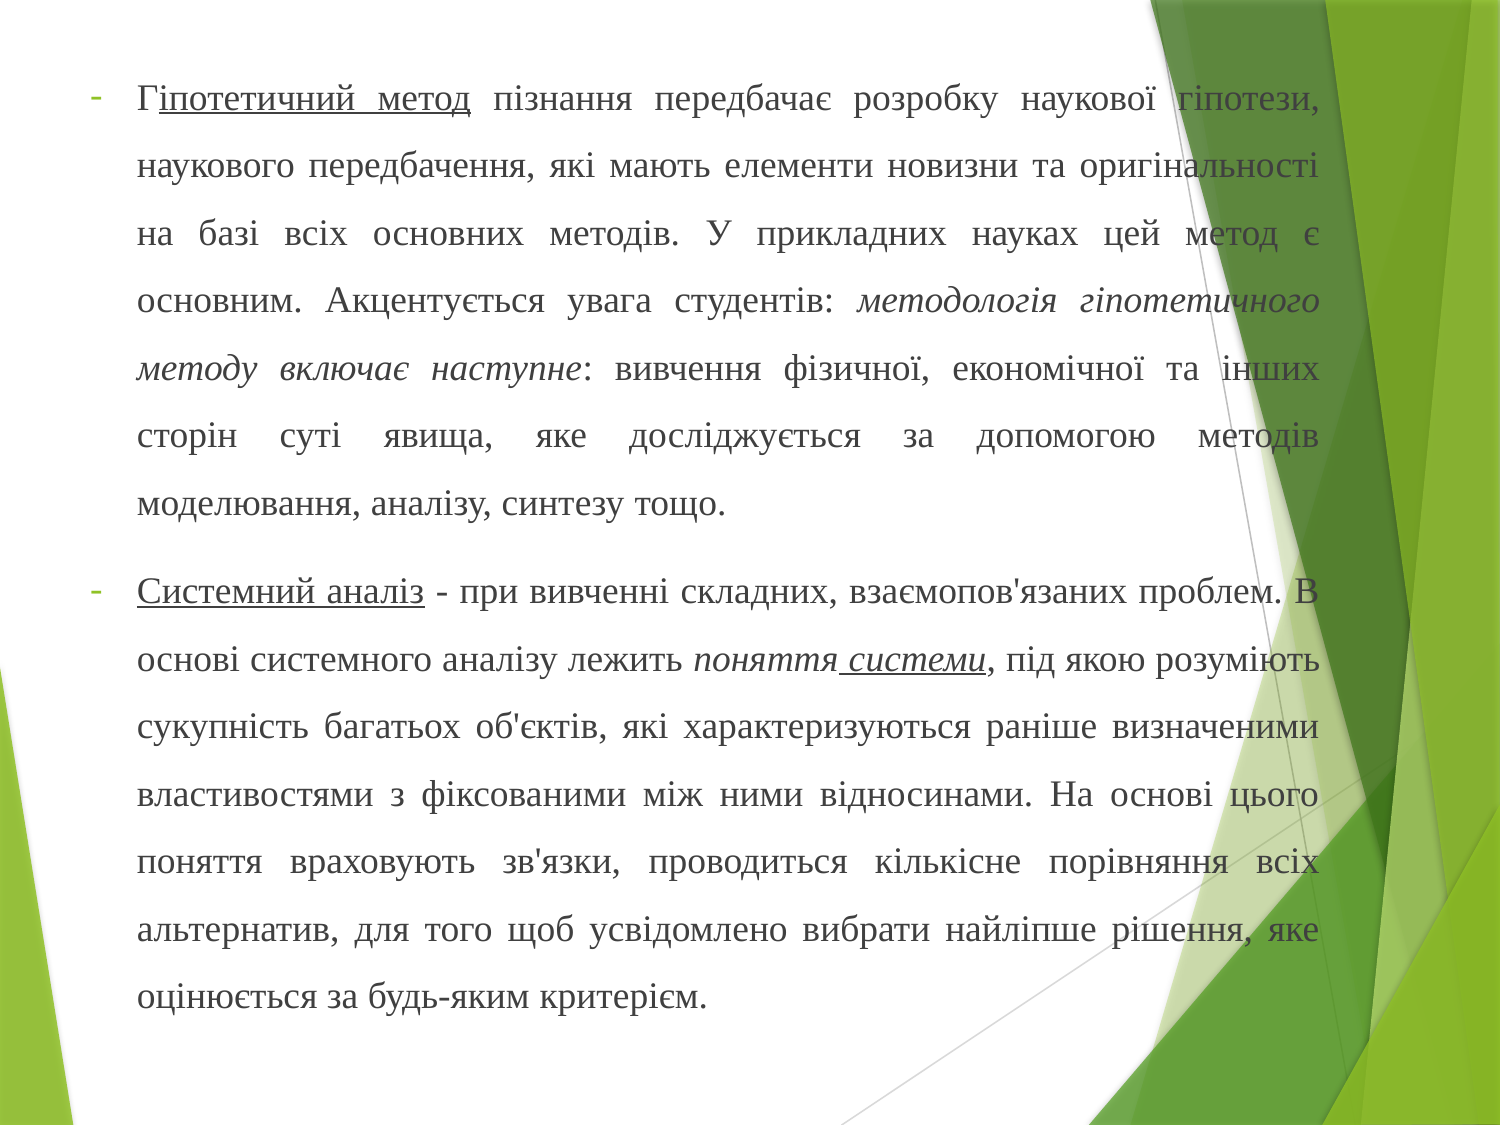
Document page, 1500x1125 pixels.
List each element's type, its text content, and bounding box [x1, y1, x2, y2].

list Гіпотетичний метод пізнання передбачає розробку наукової гіпотези, наукового передбачення, які мають елементи новизни та оригінальності на базі всіх основних методів. У прикладних науках цей метод є основним. Акцентується увага студентів: методологія гіпотетичного методу включає наступне: вивчення фізичної, економічної та інших сторін суті явища, яке досліджується за допомогою методів моделювання, аналізу, синтезу тощо. Системний аналіз - при вивченні складних, взаємопов'язаних проблем. В основі системного аналізу лежить поняття системи, під якою розуміють сукупність багатьох об'єктів, які характеризуються раніше визначеними властивостями з фіксованими між ними відносинами. На основі цього поняття враховують зв'язки, проводиться кількісне порівняння всіх альтернатив, для того щоб усвідомлено вибрати найліпше рішення, яке оцінюється за будь-яким критерієм. [0, 42, 1424, 1083]
